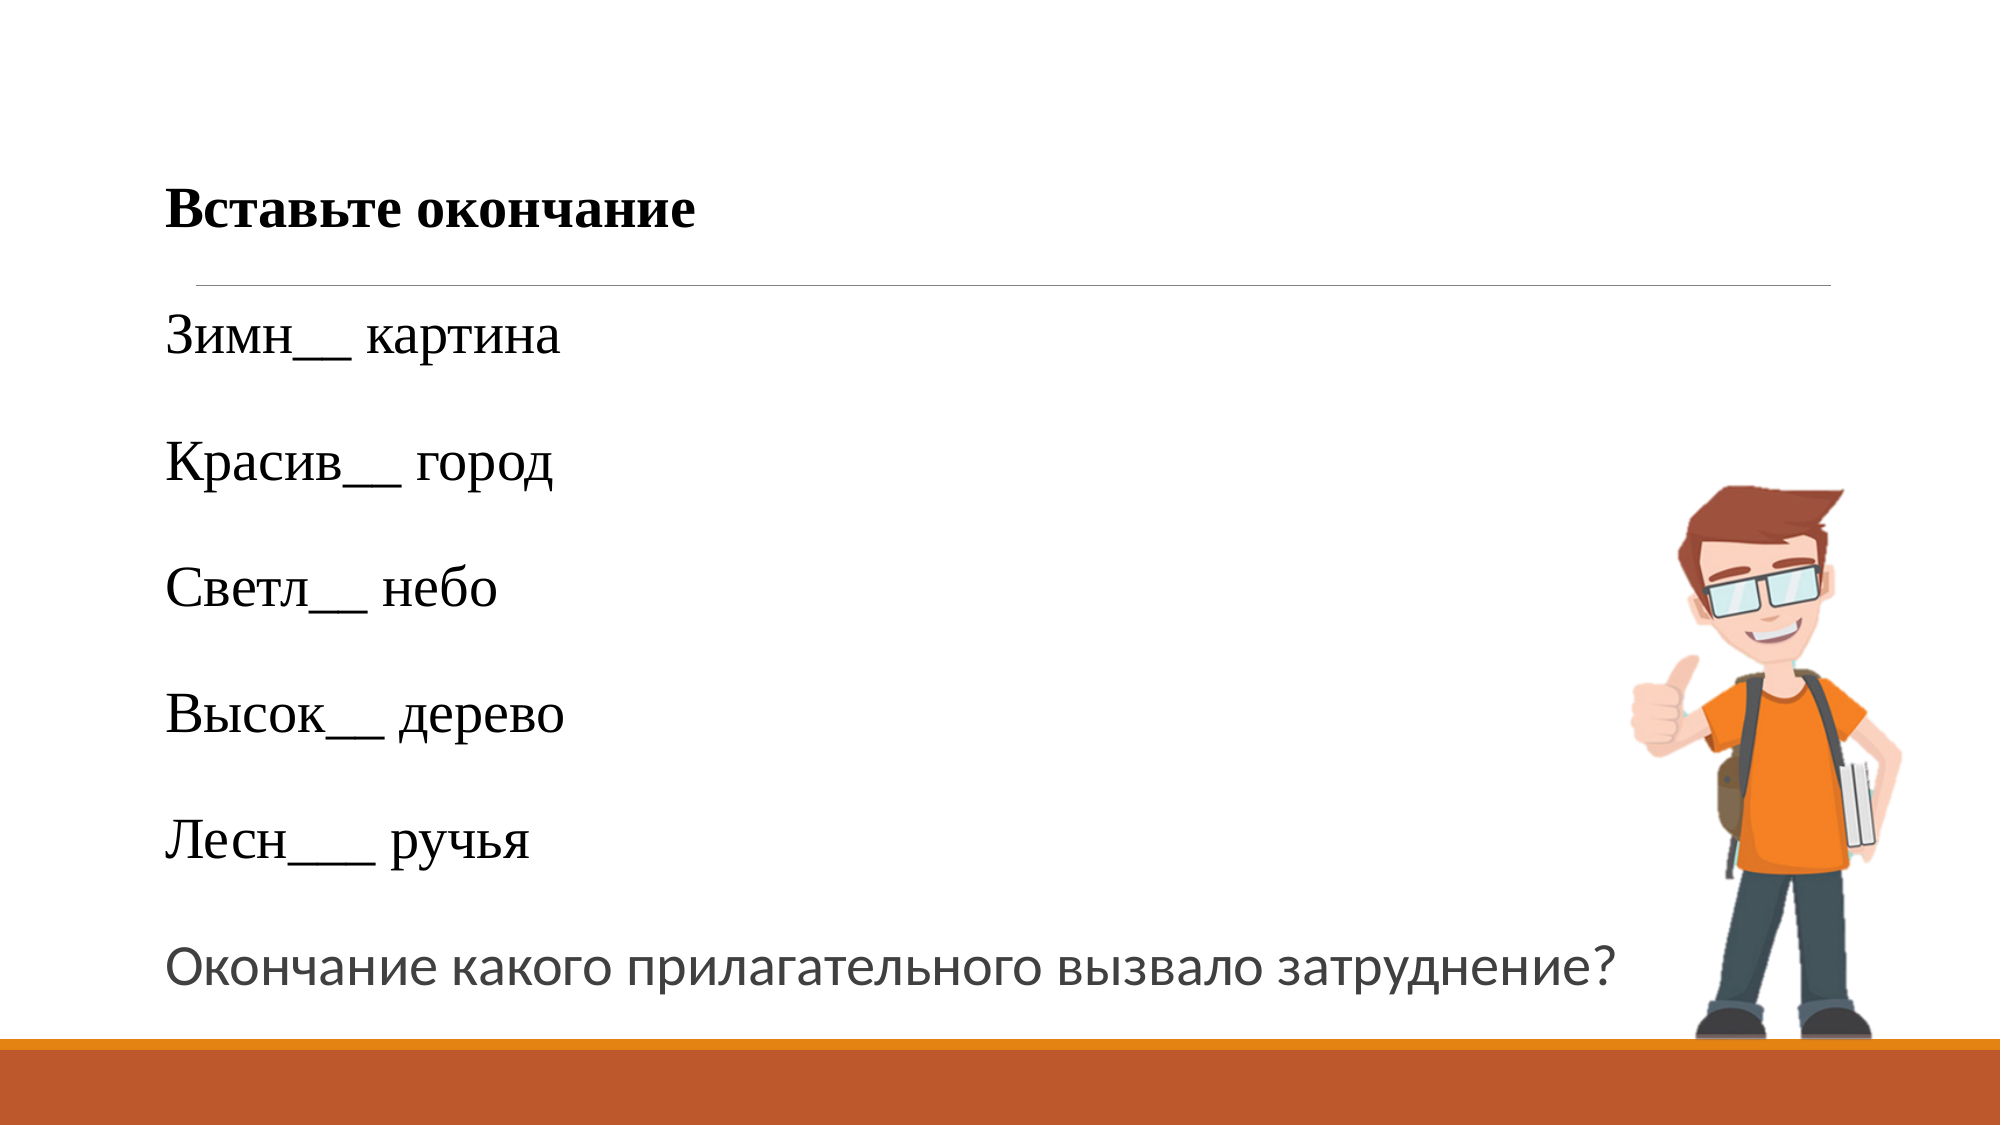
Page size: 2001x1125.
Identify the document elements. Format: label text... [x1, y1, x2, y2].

list Вставьте окончание Зимн__ картина Красив__ город Светл__ небо Высок__ дерево Лесн___ ручья Окончание какого прилагательного вызвало затруднение? [150, 151, 1800, 1028]
picture [1412, 399, 2000, 1125]
